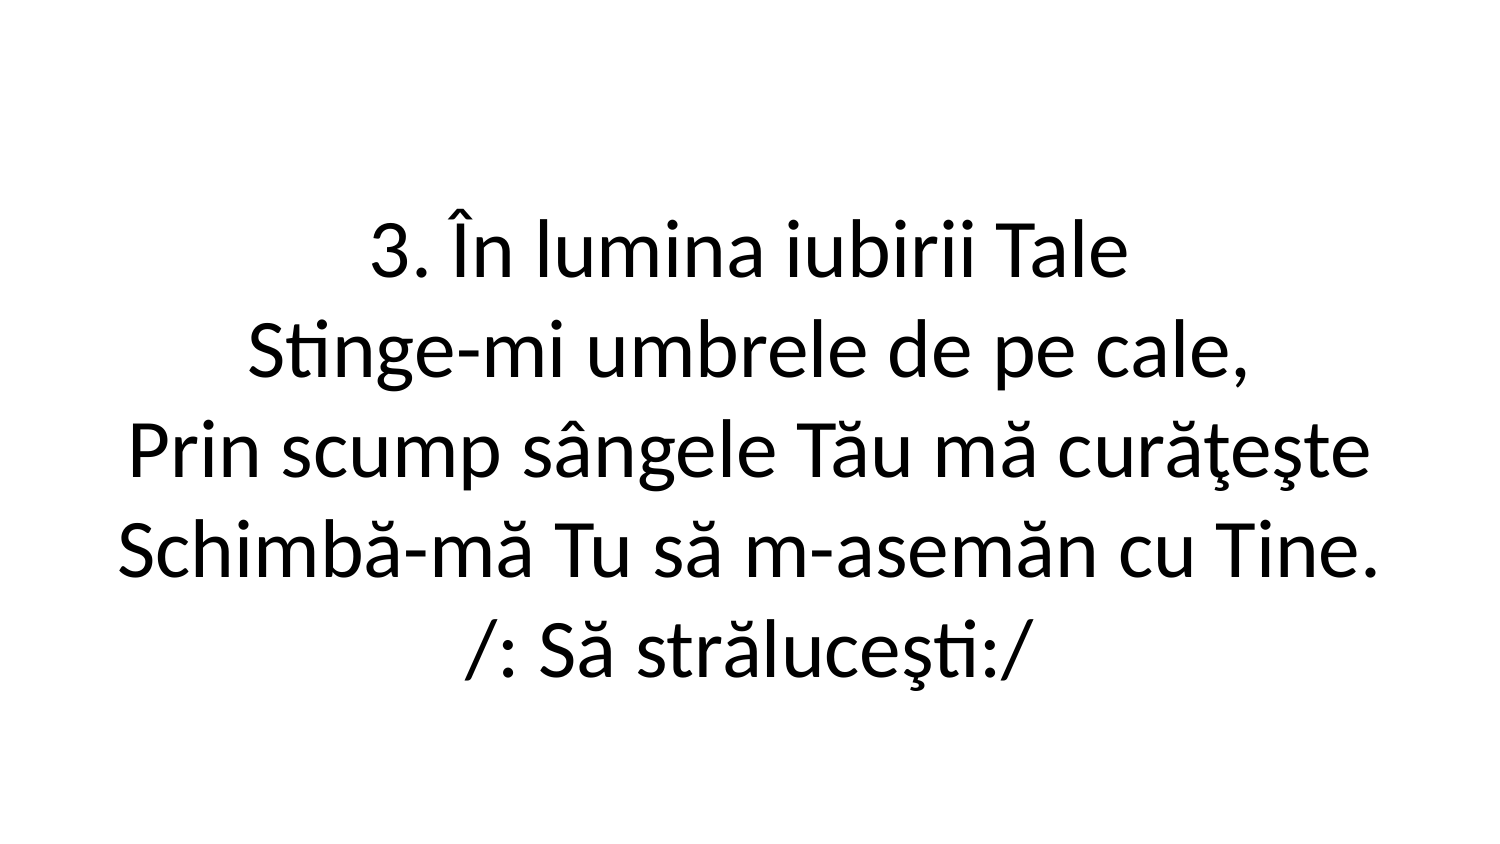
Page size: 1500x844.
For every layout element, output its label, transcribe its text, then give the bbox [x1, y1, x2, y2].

text_box 3. În lumina iubirii Tale Stinge-mi umbrele de pe cale, Prin scump sângele Tău mă curăţeşte Schimbă-mă Tu să m-asemăn cu Tine. /: Să străluceşti:/ [102, 142, 1398, 702]
